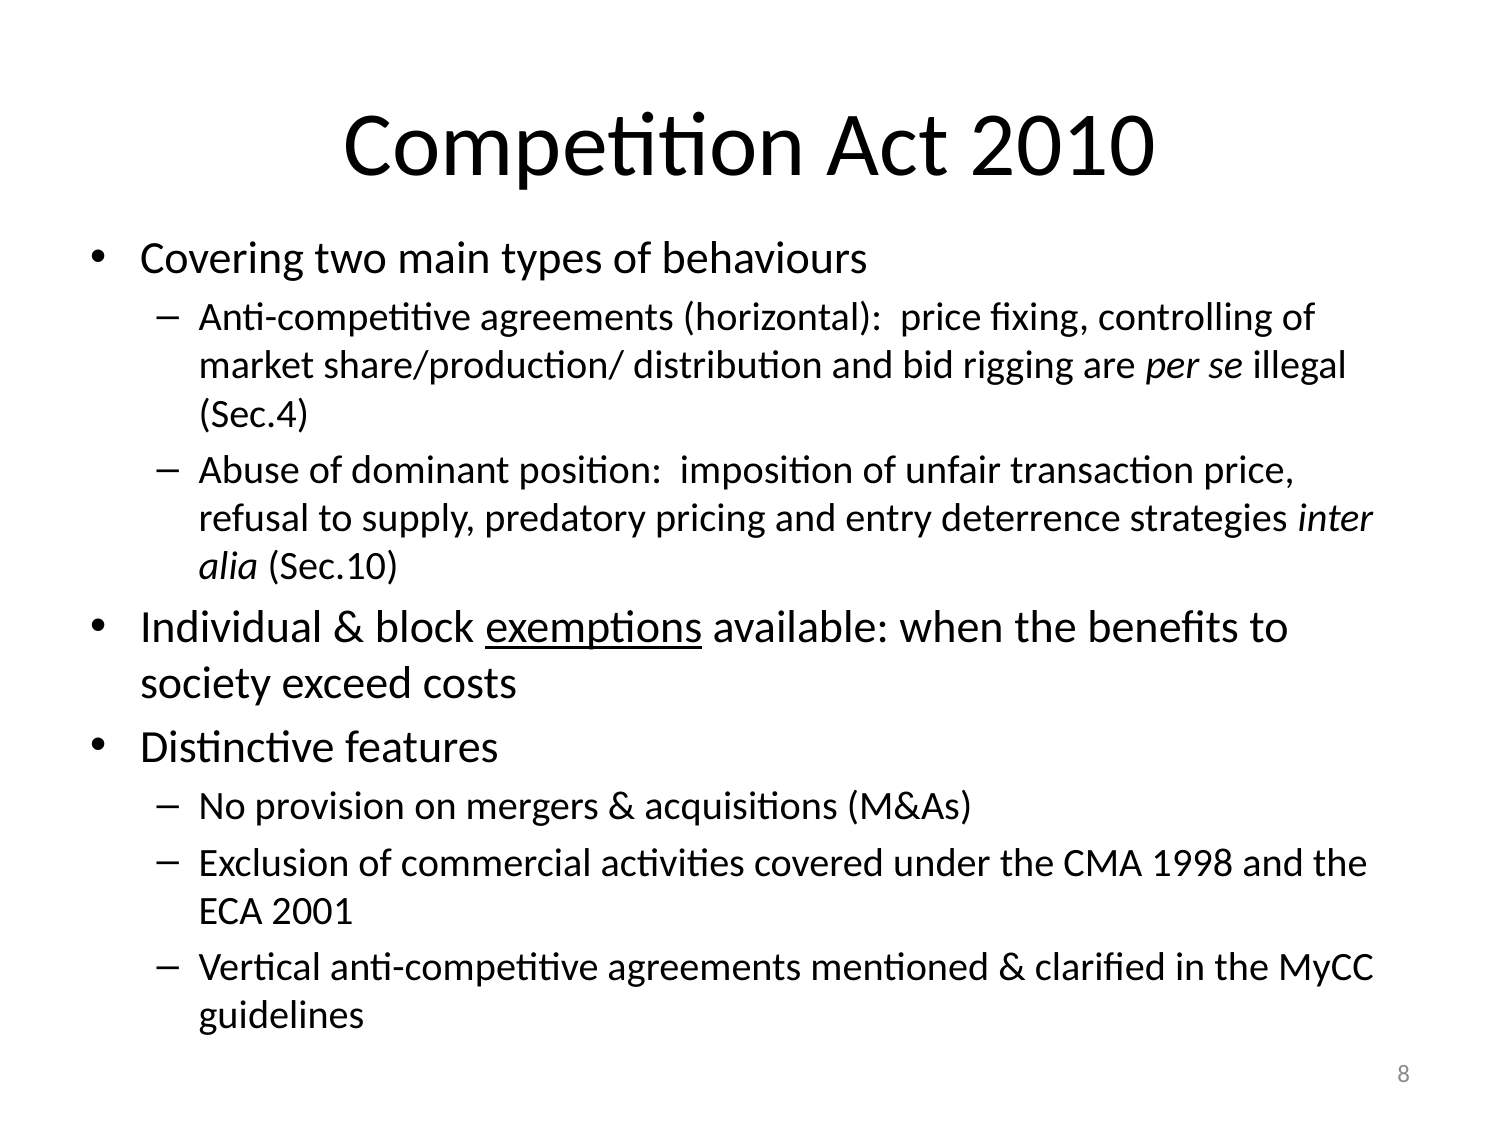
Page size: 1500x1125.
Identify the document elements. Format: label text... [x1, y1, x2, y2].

title Competition Act 2010 [75, 45, 1425, 219]
slide_number 8 [1074, 1042, 1425, 1103]
list Covering two main types of behaviours Anti-competitive agreements (horizontal): price fixing, controlling of market share/production/ distribution and bid rigging are per se illegal (Sec.4) Abuse of dominant position: imposition of unfair transaction price, refusal to supply, predatory pricing and entry deterrence strategies inter alia (Sec.10) Individual & block exemptions available: when the benefits to society exceed costs Distinctive features No provision on mergers & acquisitions (M&As) Exclusion of commercial activities covered under the CMA 1998 and the ECA 2001 Vertical anti-competitive agreements mentioned & clarified in the MyCC guidelines [75, 219, 1425, 1047]
